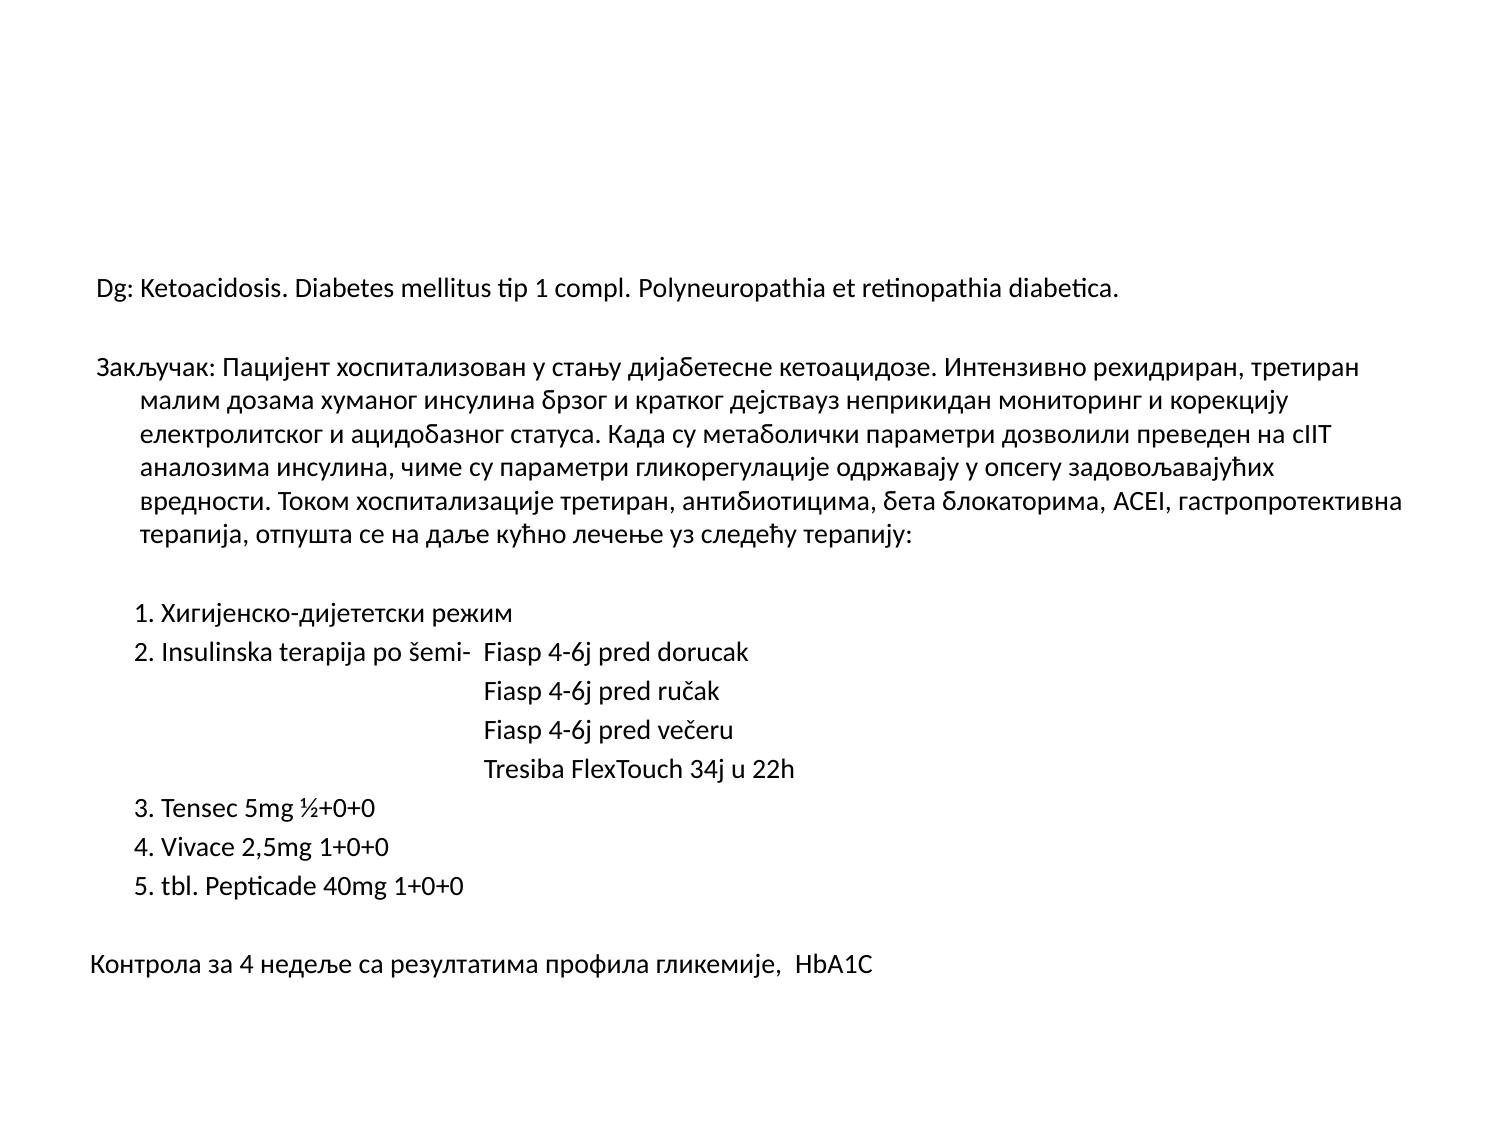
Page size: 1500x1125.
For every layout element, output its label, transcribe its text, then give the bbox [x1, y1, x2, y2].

list Dg: Ketoacidosis. Diabetes mellitus tip 1 compl. Polyneuropathia et retinopathia diabetica. Закључак: Пацијент хоспитализован у стању дијабетесне кетоацидозе. Интензивно рехидриран, третиран малим дозама хуманог инсулина брзог и кратког дејствауз неприкидан мониторинг и корекцију електролитског и ацидобазног статуса. Када су метаболички параметри дозволили преведен на cIIT аналозима инсулина, чиме су параметри гликорегулације одржавају у опсегу задовољавајућих вредности. Током хоспитализације третиран, антибиотицима, бета блокаторима, ACEI, гастропротективна терапија, отпушта се на даље кућно лечење уз следећу терапију: 1. Хигијенско-дијететски режим 2. Insulinska terapija po šemi- Fiasp 4-6j pred dorucak Fiasp 4-6j pred ručak Fiasp 4-6j pred večeru Tresiba FlexTouch 34j u 22h 3. Tensec 5mg ½+0+0 4. Vivace 2,5mg 1+0+0 5. tbl. Pepticade 40mg 1+0+0 Контрола за 4 недеље са резултатима профила гликемије, HbA1C [75, 262, 1425, 1005]
